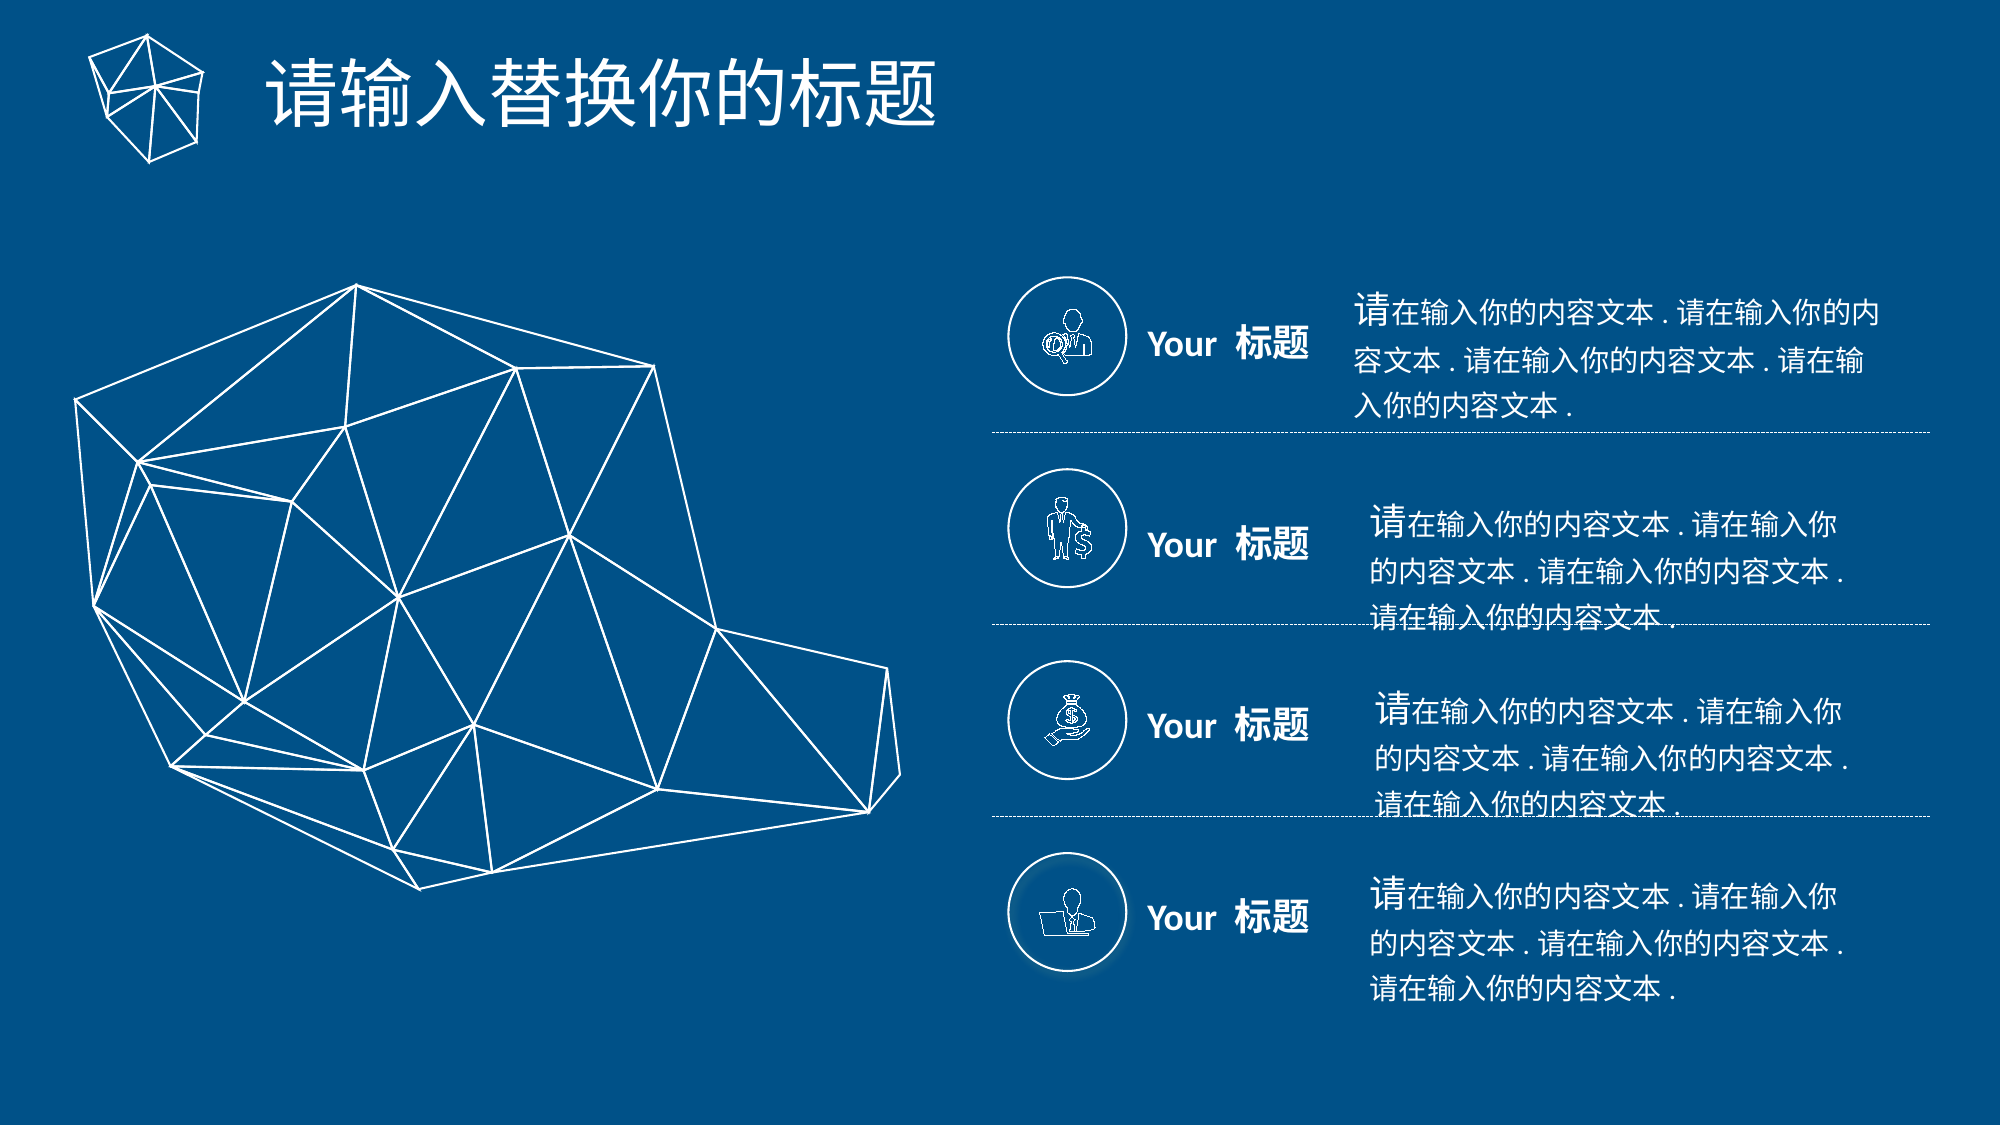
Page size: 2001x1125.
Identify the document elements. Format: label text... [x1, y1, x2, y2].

text_box Your 标题 [1147, 856, 1318, 974]
text_box [1039, 911, 1089, 936]
text_box Your 标题 [1147, 664, 1318, 783]
text_box [1007, 660, 1128, 781]
text_box 请在输入你的内容文本.请在输入你的内容文本.请在输入你的内容文本.请在输入你的内容文本. [1339, 265, 1907, 385]
text_box [1007, 468, 1128, 589]
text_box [89, 35, 203, 163]
text_box [1047, 497, 1092, 560]
text_box Your 标题 [1147, 282, 1318, 400]
text_box [1007, 276, 1128, 397]
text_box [75, 285, 900, 890]
text_box [1063, 888, 1096, 932]
text_box [1044, 694, 1090, 746]
text_box [1063, 309, 1083, 332]
text_box [1042, 332, 1092, 364]
text_box 请输入替换你的标题 [248, 39, 955, 145]
text_box [1007, 852, 1128, 973]
text_box 请在输入你的内容文本.请在输入你的内容文本.请在输入你的内容文本.请在输入你的内容文本. [1354, 848, 1882, 968]
text_box Your 标题 [1147, 484, 1318, 602]
text_box 请在输入你的内容文本.请在输入你的内容文本.请在输入你的内容文本.请在输入你的内容文本. [1354, 477, 1882, 597]
text_box 请在输入你的内容文本.请在输入你的内容文本.请在输入你的内容文本.请在输入你的内容文本. [1359, 664, 1882, 784]
